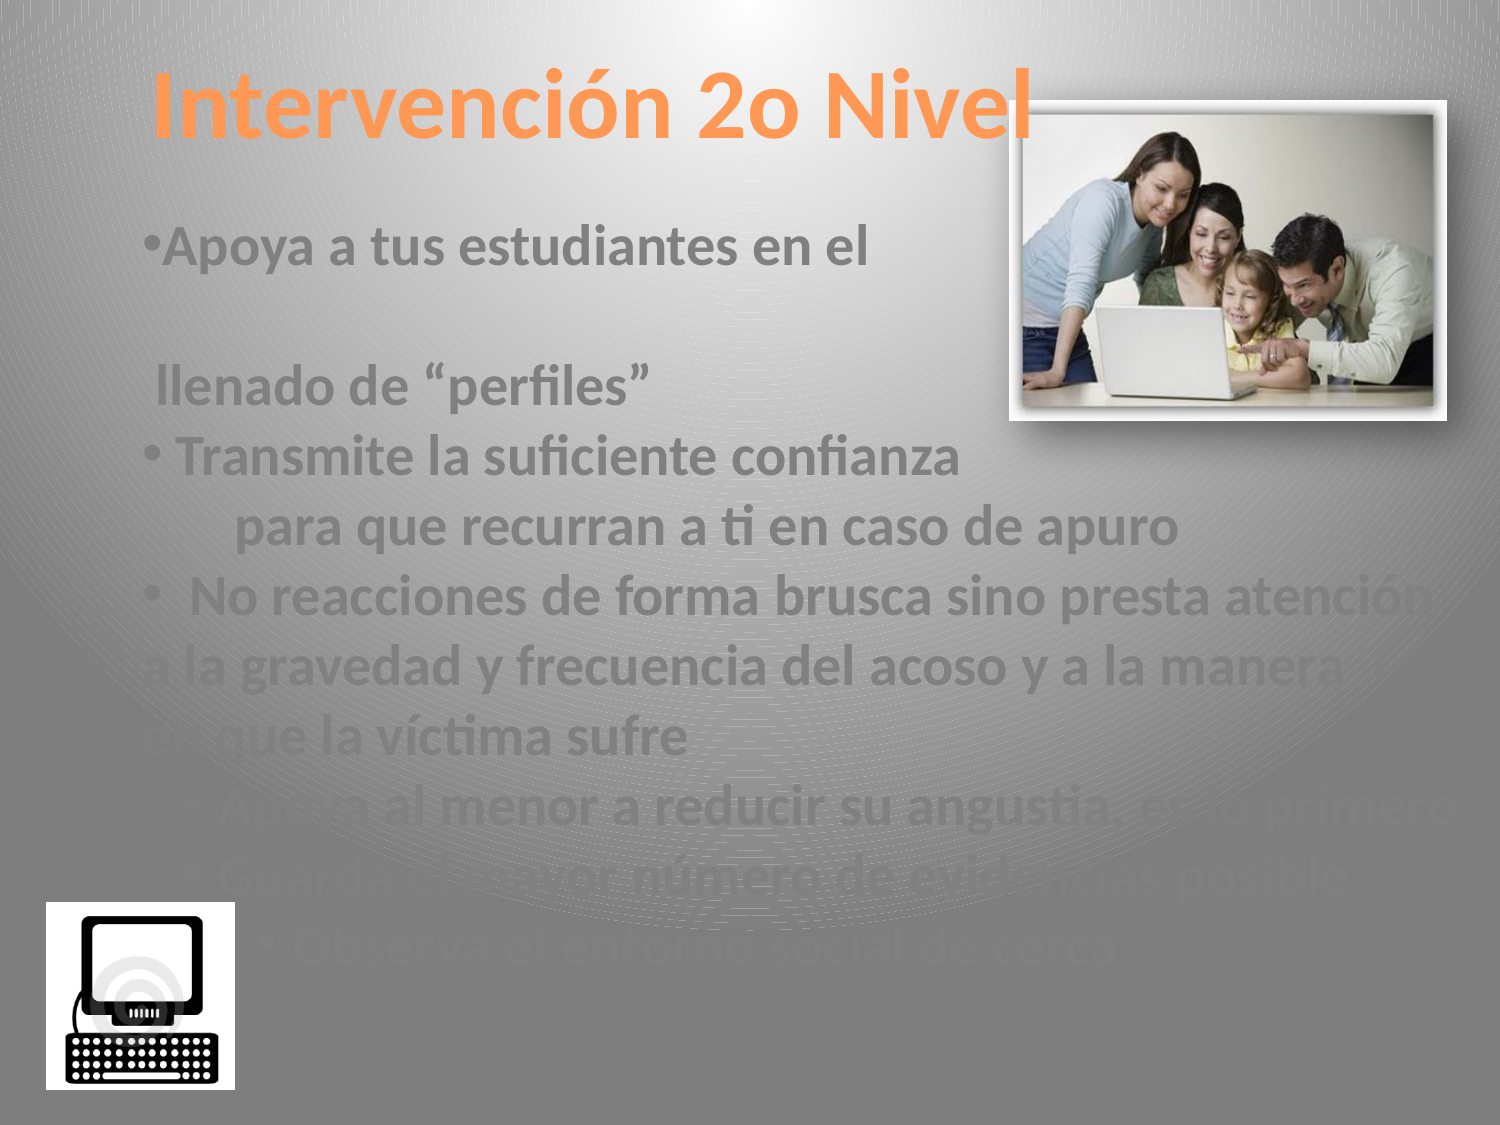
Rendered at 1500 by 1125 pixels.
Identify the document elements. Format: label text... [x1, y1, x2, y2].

text_box Intervención 2o Nivel [135, 30, 1376, 166]
text_box Apoya a tus estudiantes en el llenado de “perfiles” Transmite la suficiente confianza para que recurran a ti en caso de apuro No reacciones de forma brusca sino presta atención a la gravedad y frecuencia del acoso y a la manera en que la víctima sufre Apoya al menor a reducir su angustia, es lo primero Guarda el mayor número de evidencias posible Observa el entorno social de cerca [88, 166, 1500, 958]
picture [46, 902, 235, 1091]
picture [1009, 100, 1448, 421]
